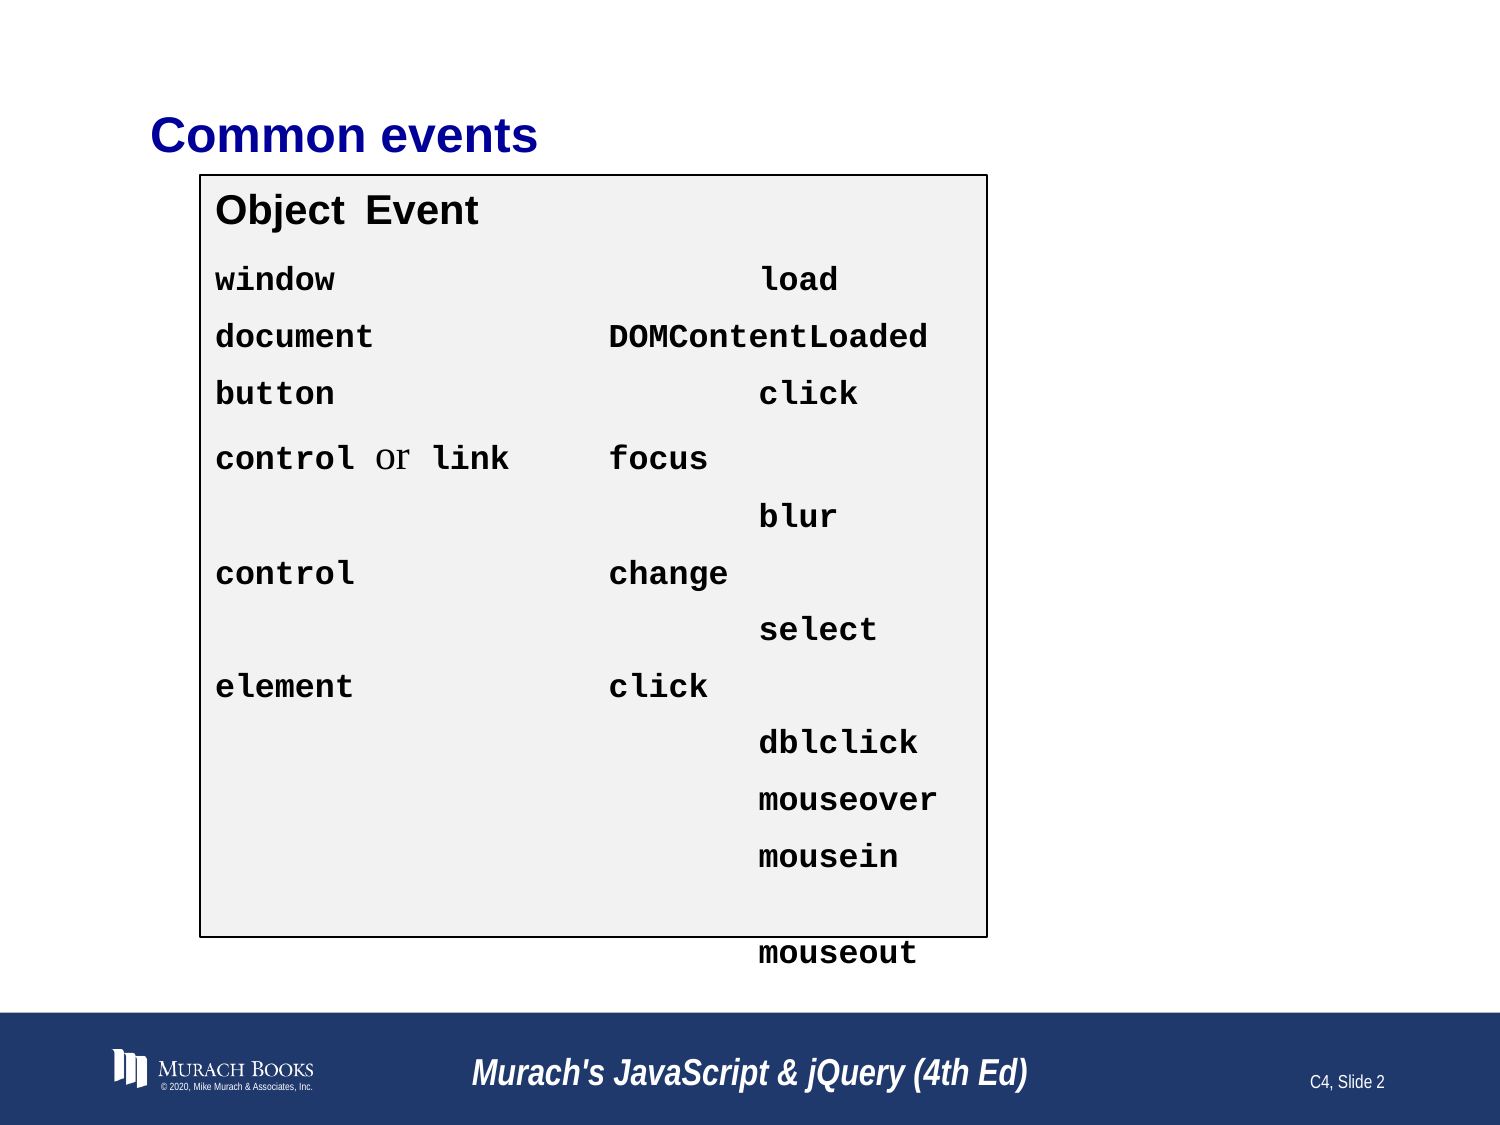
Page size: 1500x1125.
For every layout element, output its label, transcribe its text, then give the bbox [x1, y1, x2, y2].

slide_number C4, Slide 2 [1087, 1025, 1400, 1100]
slide_number Murach's JavaScript & jQuery (4th Ed) [463, 1025, 1050, 1100]
title Common events [150, 102, 1350, 164]
footer © 2020, Mike Murach & Associates, Inc. [12, 1025, 463, 1100]
list Object Event window load document DOMContentLoaded button click control or link focus blur control change select element click dblclick mouseover mousein mouseout [197, 172, 990, 940]
